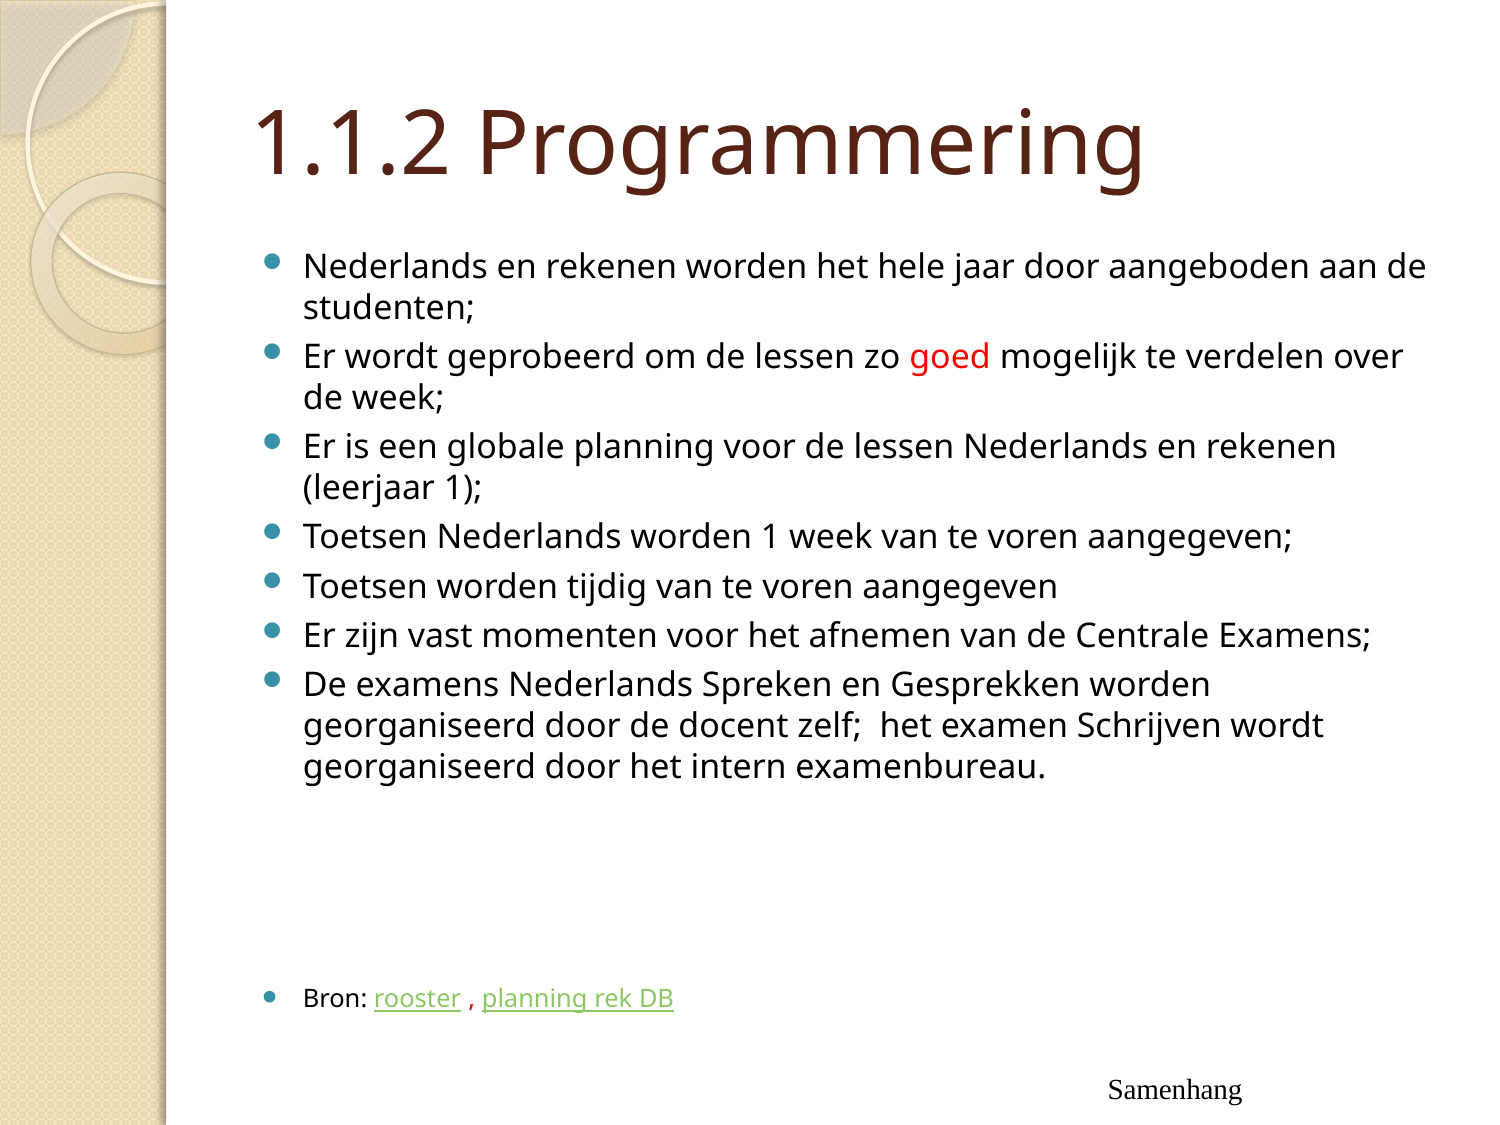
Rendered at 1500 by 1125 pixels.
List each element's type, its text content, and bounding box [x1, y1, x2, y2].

list Nederlands en rekenen worden het hele jaar door aangeboden aan de studenten; Er wordt geprobeerd om de lessen zo goed mogelijk te verdelen over de week; Er is een globale planning voor de lessen Nederlands en rekenen (leerjaar 1); Toetsen Nederlands worden 1 week van te voren aangegeven; Toetsen worden tijdig van te voren aangegeven Er zijn vast momenten voor het afnemen van de Centrale Examens; De examens Nederlands Spreken en Gesprekken worden georganiseerd door de docent zelf; het examen Schrijven wordt georganiseerd door het intern examenbureau. Bron: rooster , planning rek DB [235, 237, 1466, 1025]
title 1.1.2 Programmering [235, 45, 1466, 233]
footer Samenhang [937, 1034, 1413, 1113]
